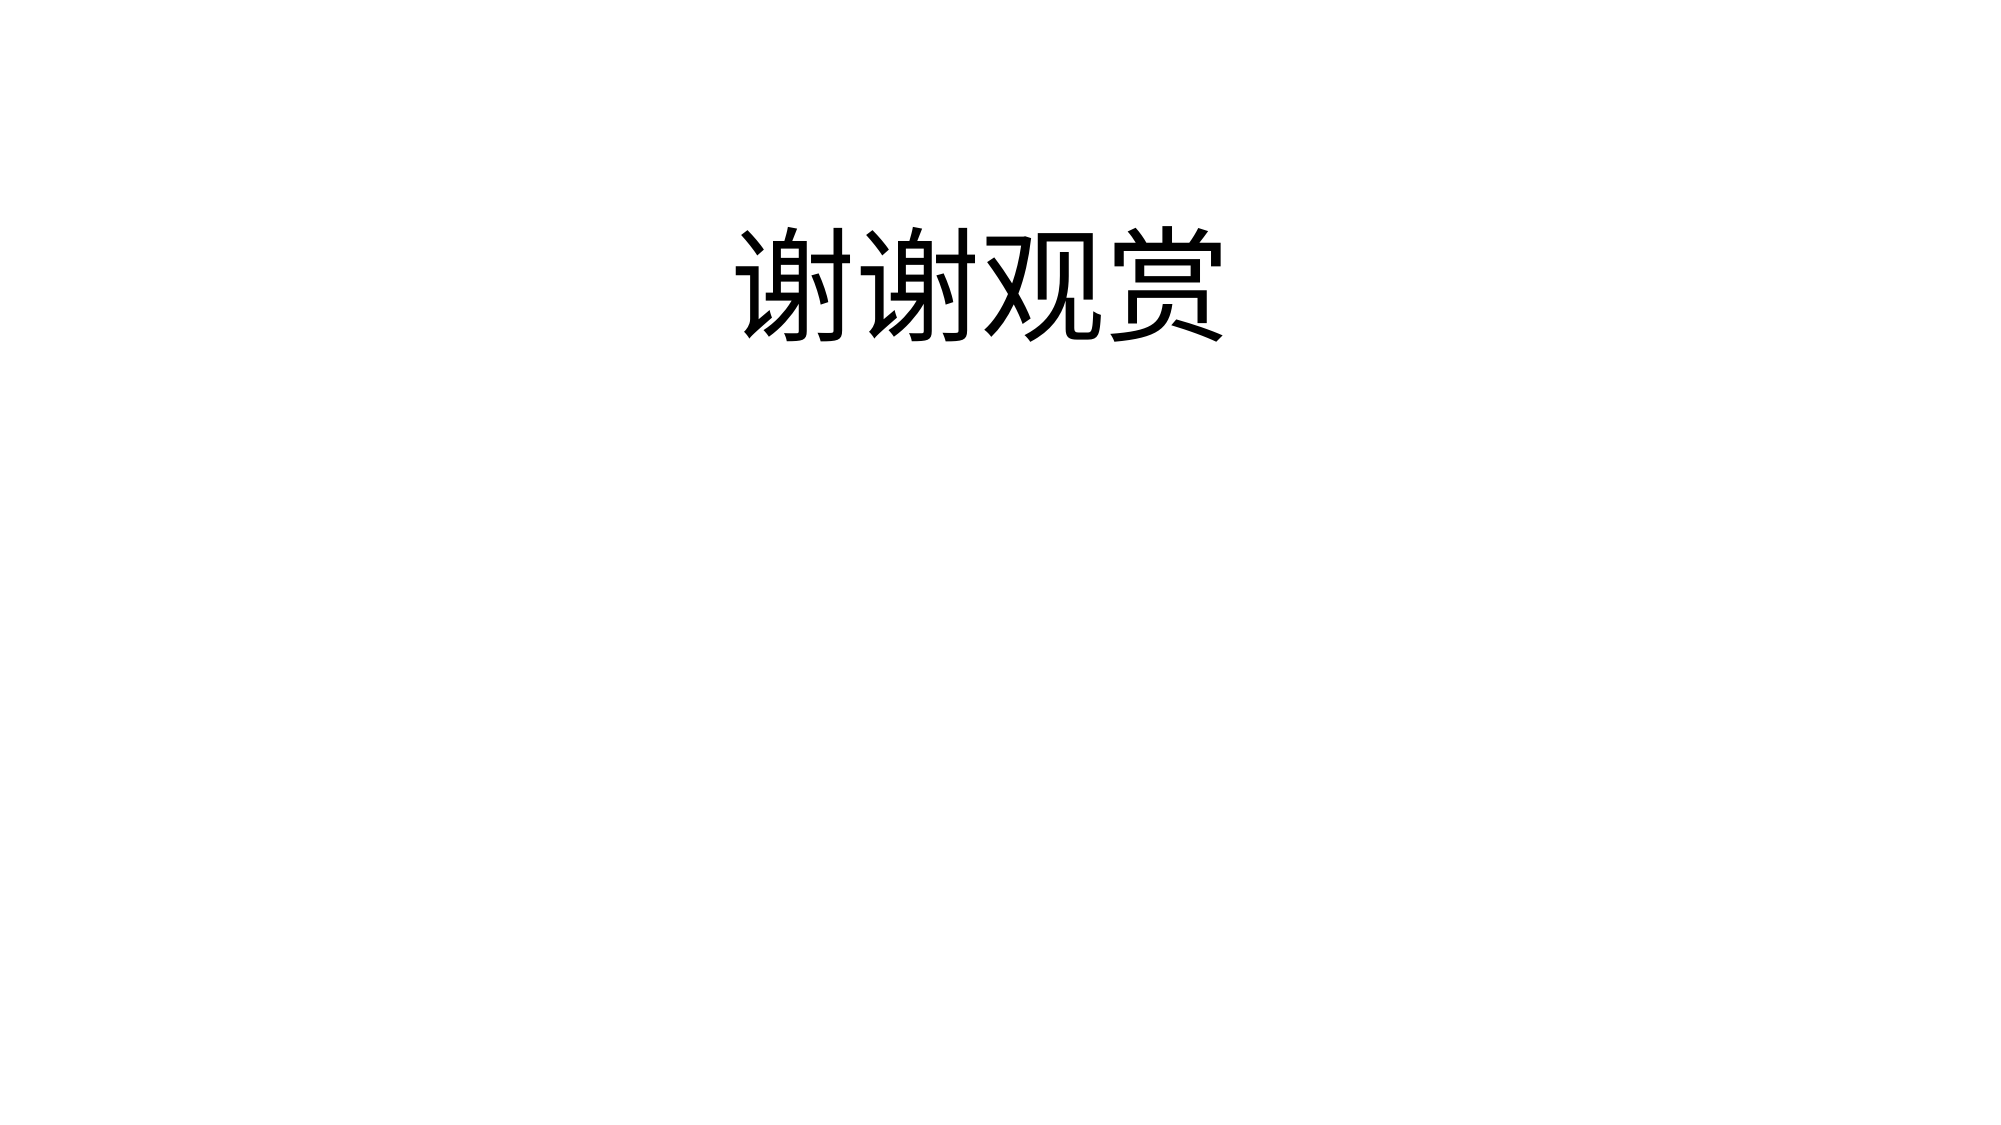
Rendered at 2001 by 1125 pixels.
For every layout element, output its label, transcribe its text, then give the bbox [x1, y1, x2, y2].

text_box 谢谢观赏 [716, 199, 1350, 365]
